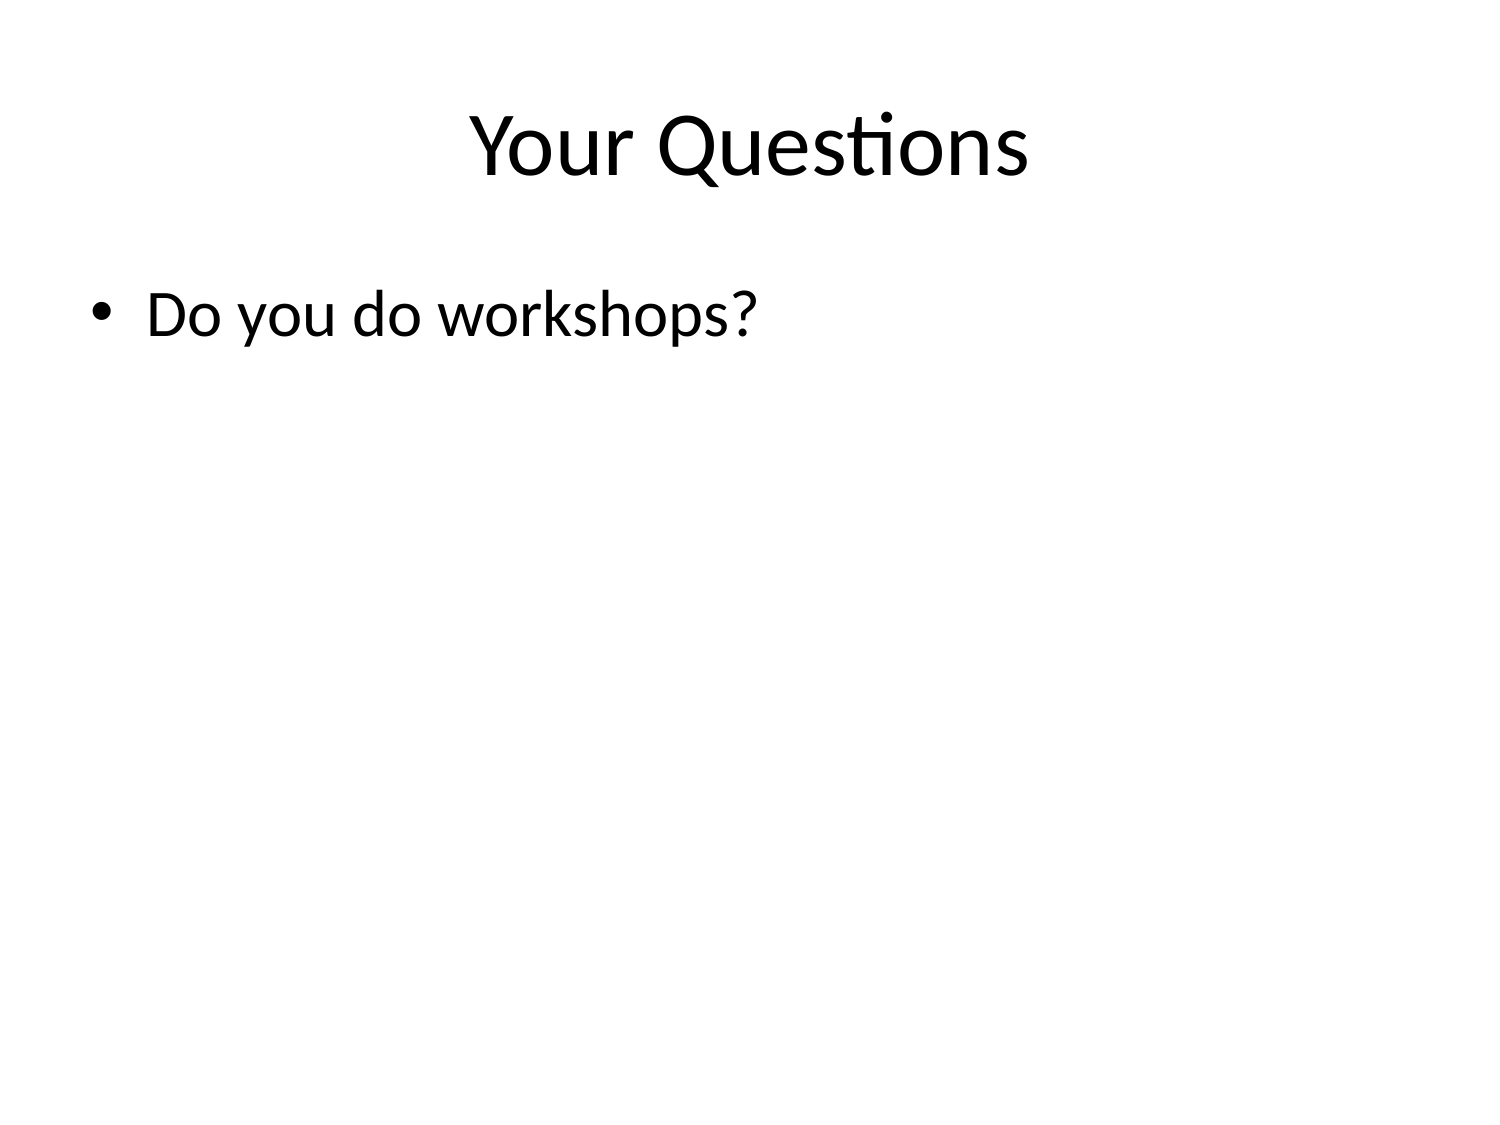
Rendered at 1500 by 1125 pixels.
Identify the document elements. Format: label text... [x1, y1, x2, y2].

title Your Questions [75, 45, 1425, 233]
list Do you do workshops? [75, 262, 1425, 1005]
